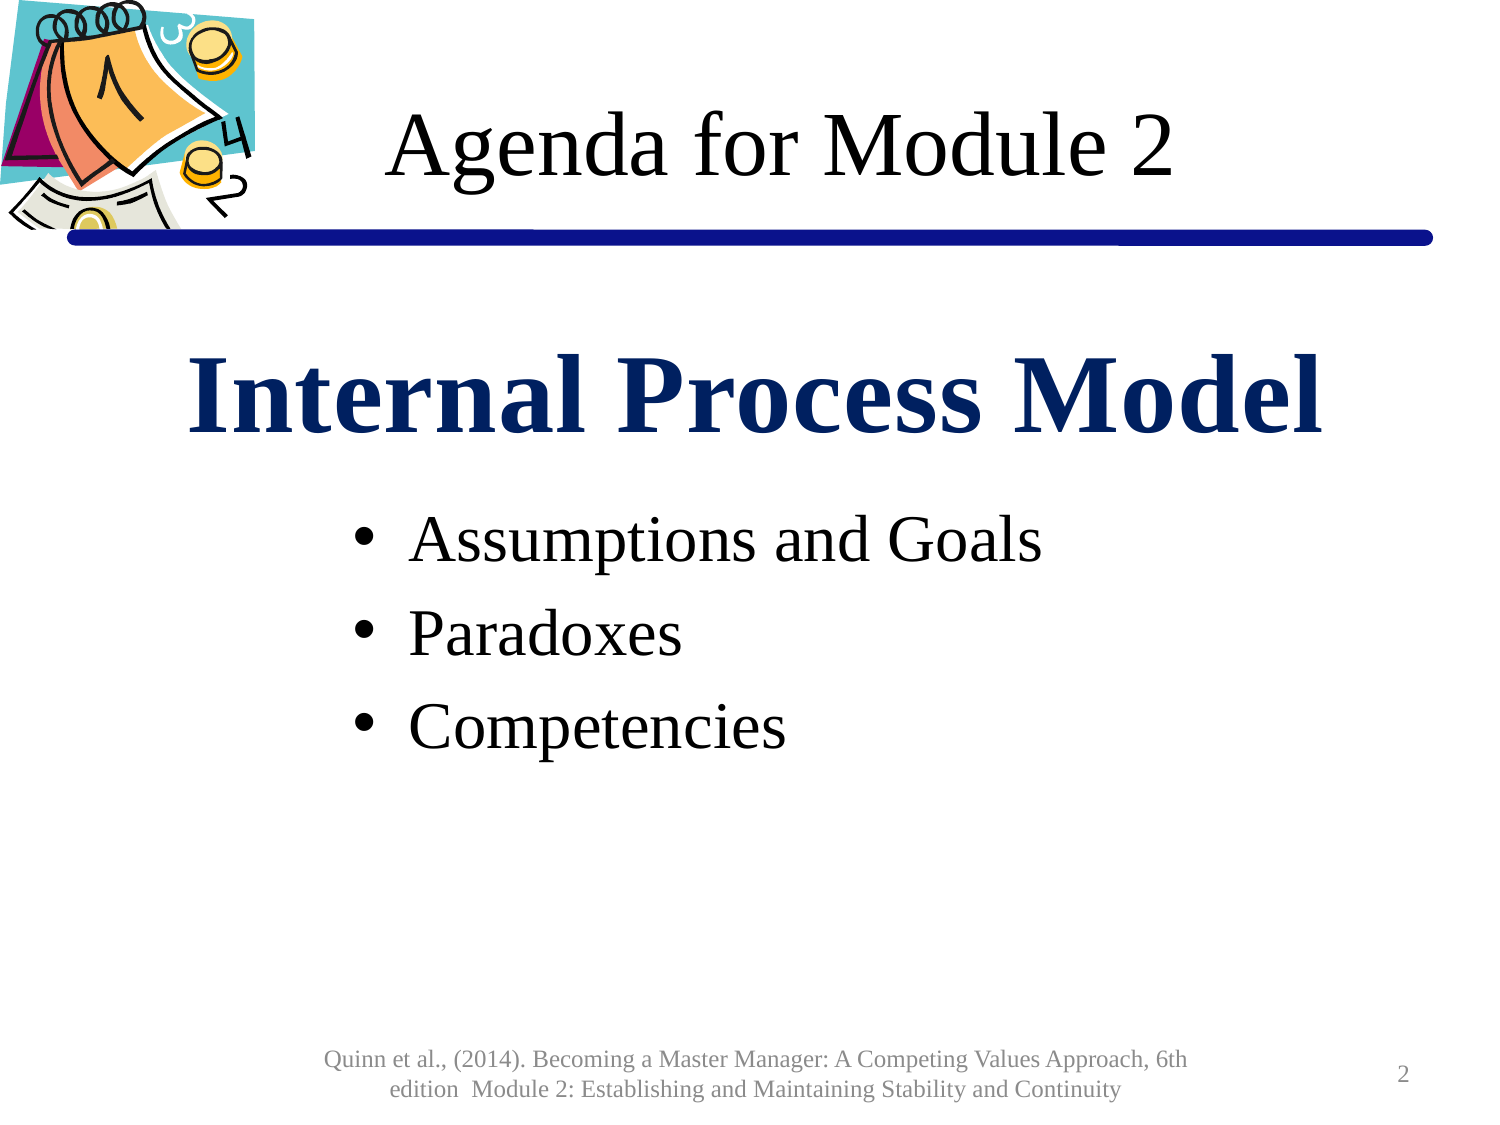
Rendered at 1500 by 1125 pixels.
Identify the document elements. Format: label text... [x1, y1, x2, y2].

title Agenda for Module 2 [287, 45, 1275, 233]
text_box Internal Process Model [112, 312, 1400, 463]
slide_number 2 [1074, 1042, 1425, 1103]
list Assumptions and Goals Paradoxes Competencies [337, 487, 1100, 968]
picture [0, 0, 258, 233]
footer Quinn et al., (2014). Becoming a Master Manager: A Competing Values Approach, 6th edition Module 2: Establishing and Maintaining Stability and Continuity [287, 1042, 1074, 1103]
